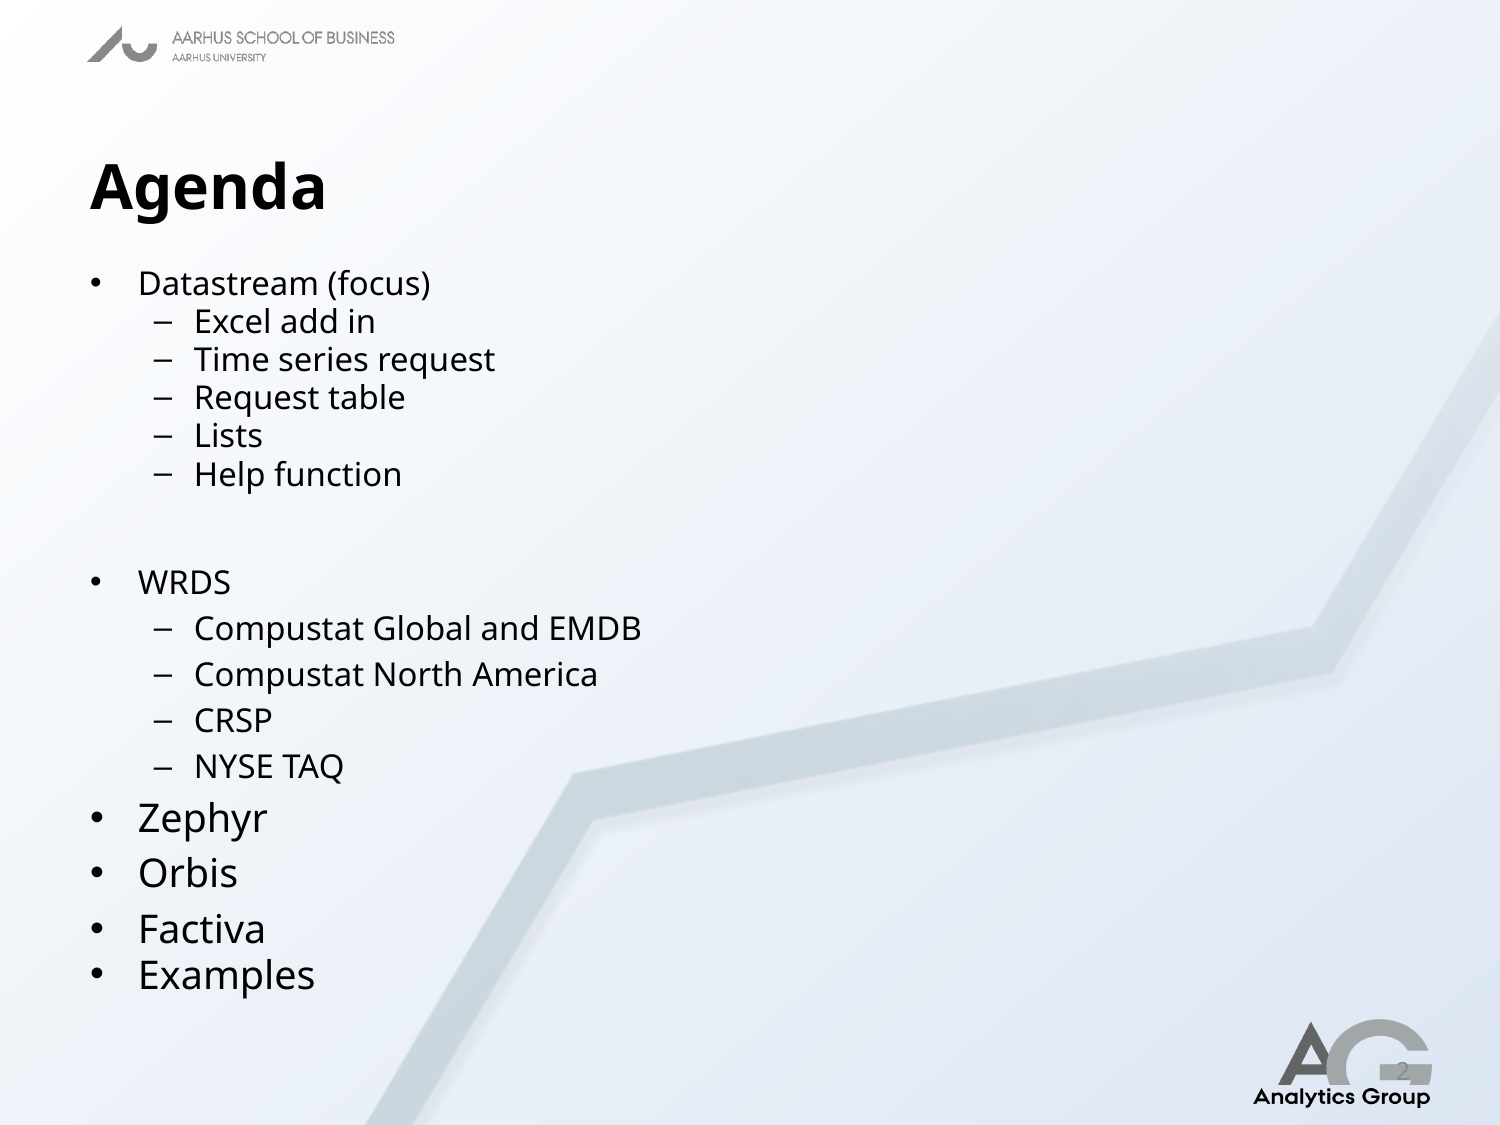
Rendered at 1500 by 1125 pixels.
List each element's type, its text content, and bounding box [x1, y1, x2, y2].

title Agenda [75, 137, 1425, 233]
picture [82, 23, 399, 66]
list Datastream (focus) Excel add in Time series request Request table Lists Help function WRDS Compustat Global and EMDB Compustat North America CRSP NYSE TAQ Zephyr Orbis Factiva Examples [75, 262, 1425, 1005]
slide_number 2 [1074, 1042, 1425, 1103]
